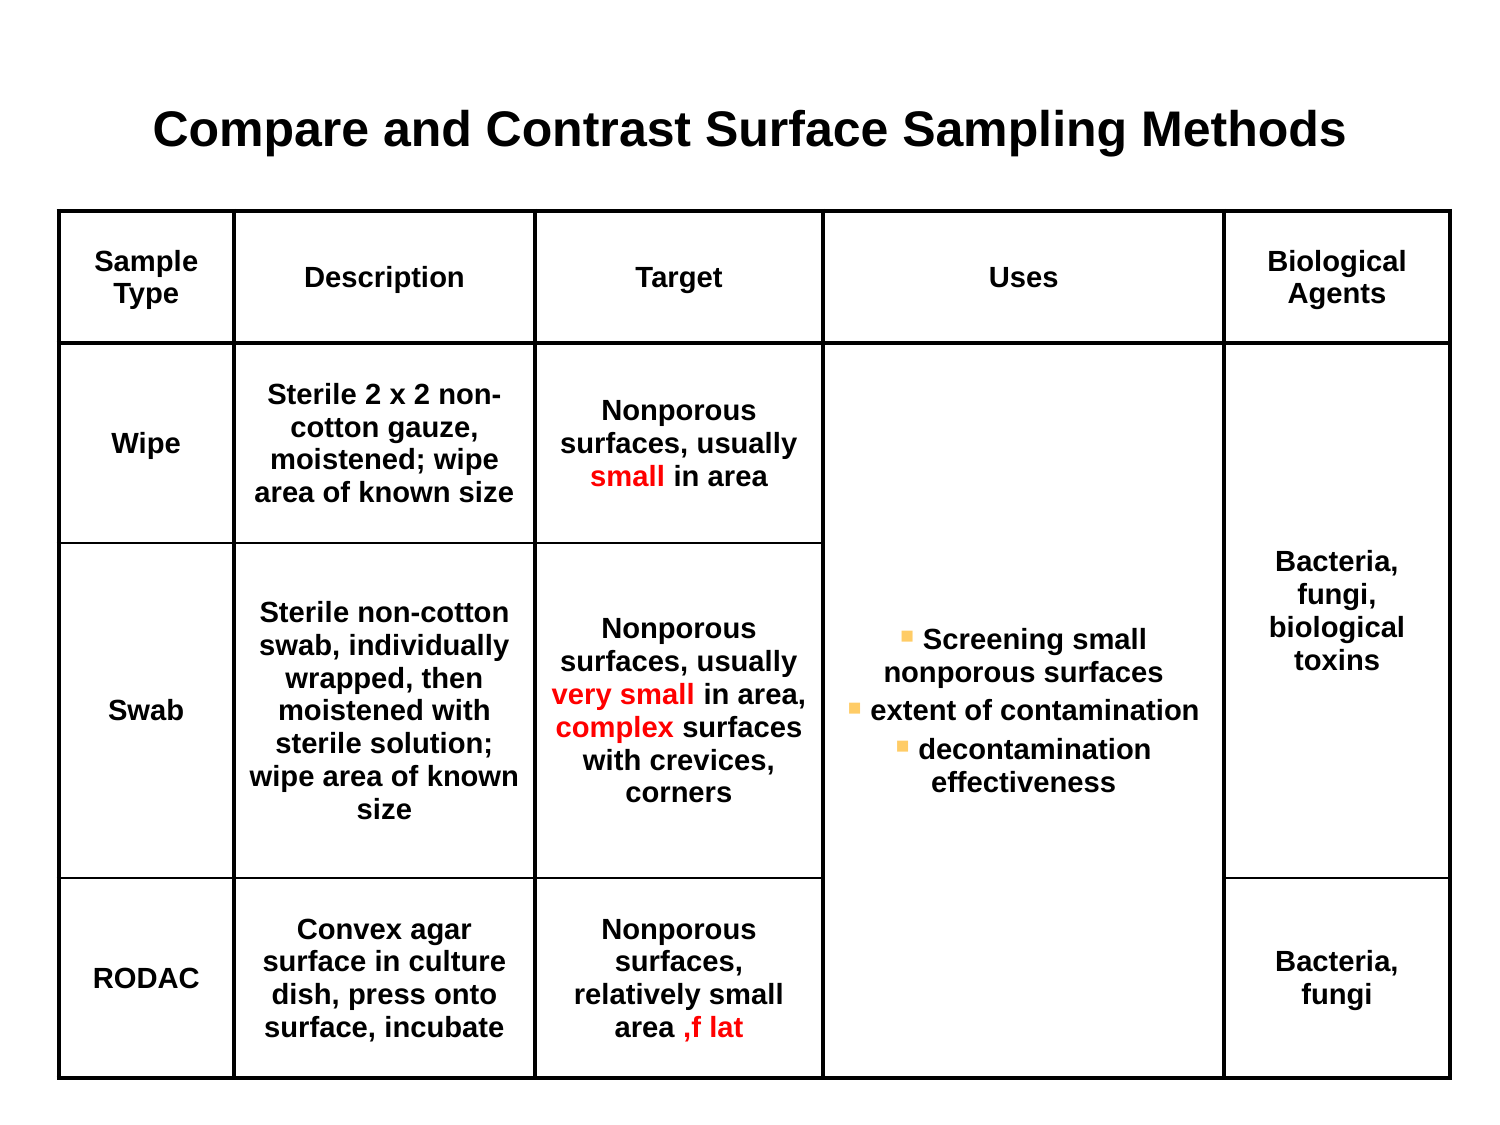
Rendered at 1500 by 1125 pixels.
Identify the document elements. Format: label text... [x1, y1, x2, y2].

table_cell RODAC [61, 879, 232, 1076]
table_header Uses [825, 213, 1222, 341]
table_cell Screening small nonporous surfaces extent of contamination decontamination effectiveness [825, 345, 1222, 1076]
title Compare and Contrast Surface Sampling Methods [125, 50, 1375, 209]
table_header Description [236, 213, 533, 341]
table_cell Nonporous surfaces, usually very small in area, complex surfaces with crevices, corners [537, 544, 821, 877]
table_cell Nonporous surfaces, relatively small area ,f lat [537, 879, 821, 1076]
table_cell Bacteria, fungi, biological toxins [1226, 345, 1448, 877]
table_cell Sterile non-cotton swab, individually wrapped, then moistened with sterile solution; wipe area of known size [236, 544, 533, 877]
table_header Target [537, 213, 821, 341]
table_cell Sterile 2 x 2 non-cotton gauze, moistened; wipe area of known size [236, 345, 533, 542]
table_header Sample Type [61, 213, 232, 341]
table_cell Convex agar surface in culture dish, press onto surface, incubate [236, 879, 533, 1076]
table_cell Nonporous surfaces, usually small in area [537, 345, 821, 542]
table_header Biological Agents [1226, 213, 1448, 341]
table_cell Wipe [61, 345, 232, 542]
table_cell Bacteria, fungi [1226, 879, 1448, 1076]
table_cell Swab [61, 544, 232, 877]
